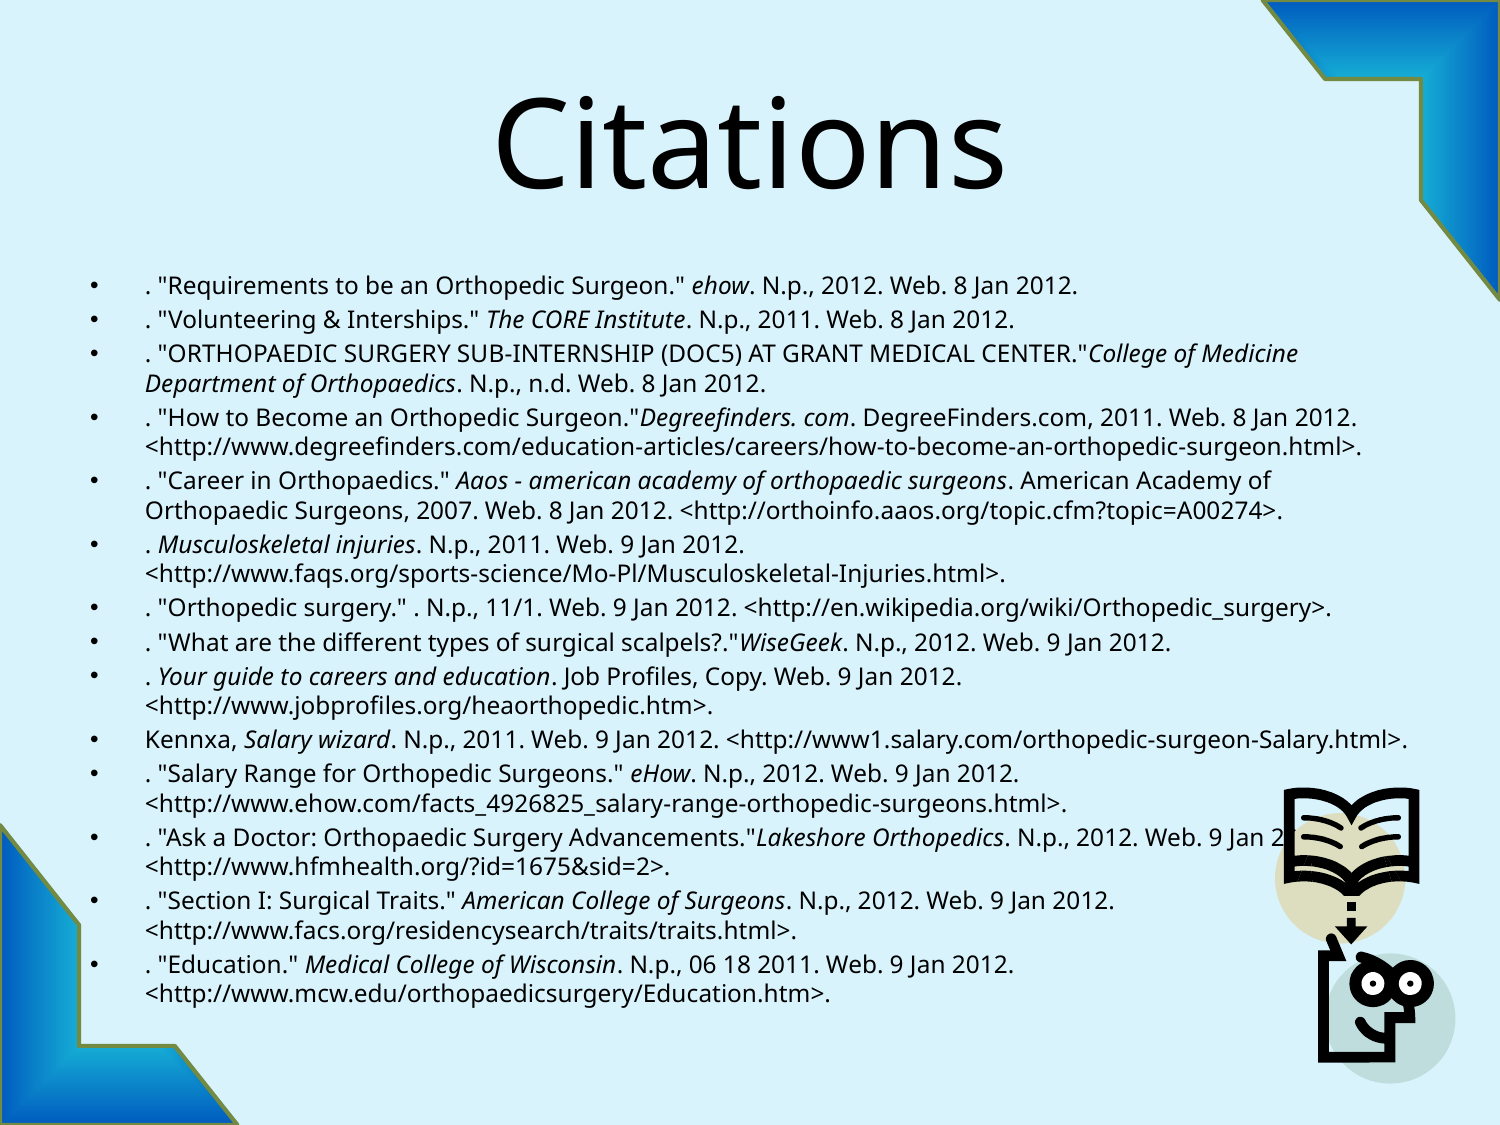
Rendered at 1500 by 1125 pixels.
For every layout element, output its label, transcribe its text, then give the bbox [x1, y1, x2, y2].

picture [1274, 787, 1456, 1084]
title Citations [75, 45, 1425, 233]
text_box [1260, 0, 1500, 302]
list . "Requirements to be an Orthopedic Surgeon." ehow. N.p., 2012. Web. 8 Jan 2012. . "Volunteering & Interships." The CORE Institute. N.p., 2011. Web. 8 Jan 2012. . "ORTHOPAEDIC SURGERY SUB-INTERNSHIP (DOC5) AT GRANT MEDICAL CENTER."College of Medicine Department of Orthopaedics. N.p., n.d. Web. 8 Jan 2012. . "How to Become an Orthopedic Surgeon."Degreefinders. com. DegreeFinders.com, 2011. Web. 8 Jan 2012. <http://www.degreefinders.com/education-articles/careers/how-to-become-an-orthopedic-surgeon.html>. . "Career in Orthopaedics." Aaos - american academy of orthopaedic surgeons. American Academy of Orthopaedic Surgeons, 2007. Web. 8 Jan 2012. <http://orthoinfo.aaos.org/topic.cfm?topic=A00274>. . Musculoskeletal injuries. N.p., 2011. Web. 9 Jan 2012. <http://www.faqs.org/sports-science/Mo-Pl/Musculoskeletal-Injuries.html>. . "Orthopedic surgery." . N.p., 11/1. Web. 9 Jan 2012. <http://en.wikipedia.org/wiki/Orthopedic_surgery>. . "What are the different types of surgical scalpels?."WiseGeek. N.p., 2012. Web. 9 Jan 2012. . Your guide to careers and education. Job Profiles, Copy. Web. 9 Jan 2012. <http://www.jobprofiles.org/heaorthopedic.htm>. Kennxa, Salary wizard. N.p., 2011. Web. 9 Jan 2012. <http://www1.salary.com/orthopedic-surgeon-Salary.html>. . "Salary Range for Orthopedic Surgeons." eHow. N.p., 2012. Web. 9 Jan 2012. <http://www.ehow.com/facts_4926825_salary-range-orthopedic-surgeons.html>. . "Ask a Doctor: Orthopaedic Surgery Advancements."Lakeshore Orthopedics. N.p., 2012. Web. 9 Jan 2012. <http://www.hfmhealth.org/?id=1675&sid=2>. . "Section I: Surgical Traits." American College of Surgeons. N.p., 2012. Web. 9 Jan 2012. <http://www.facs.org/residencysearch/traits/traits.html>. . "Education." Medical College of Wisconsin. N.p., 06 18 2011. Web. 9 Jan 2012. <http://www.mcw.edu/orthopaedicsurgery/Education.htm>. [75, 262, 1425, 1038]
text_box [0, 823, 240, 1125]
